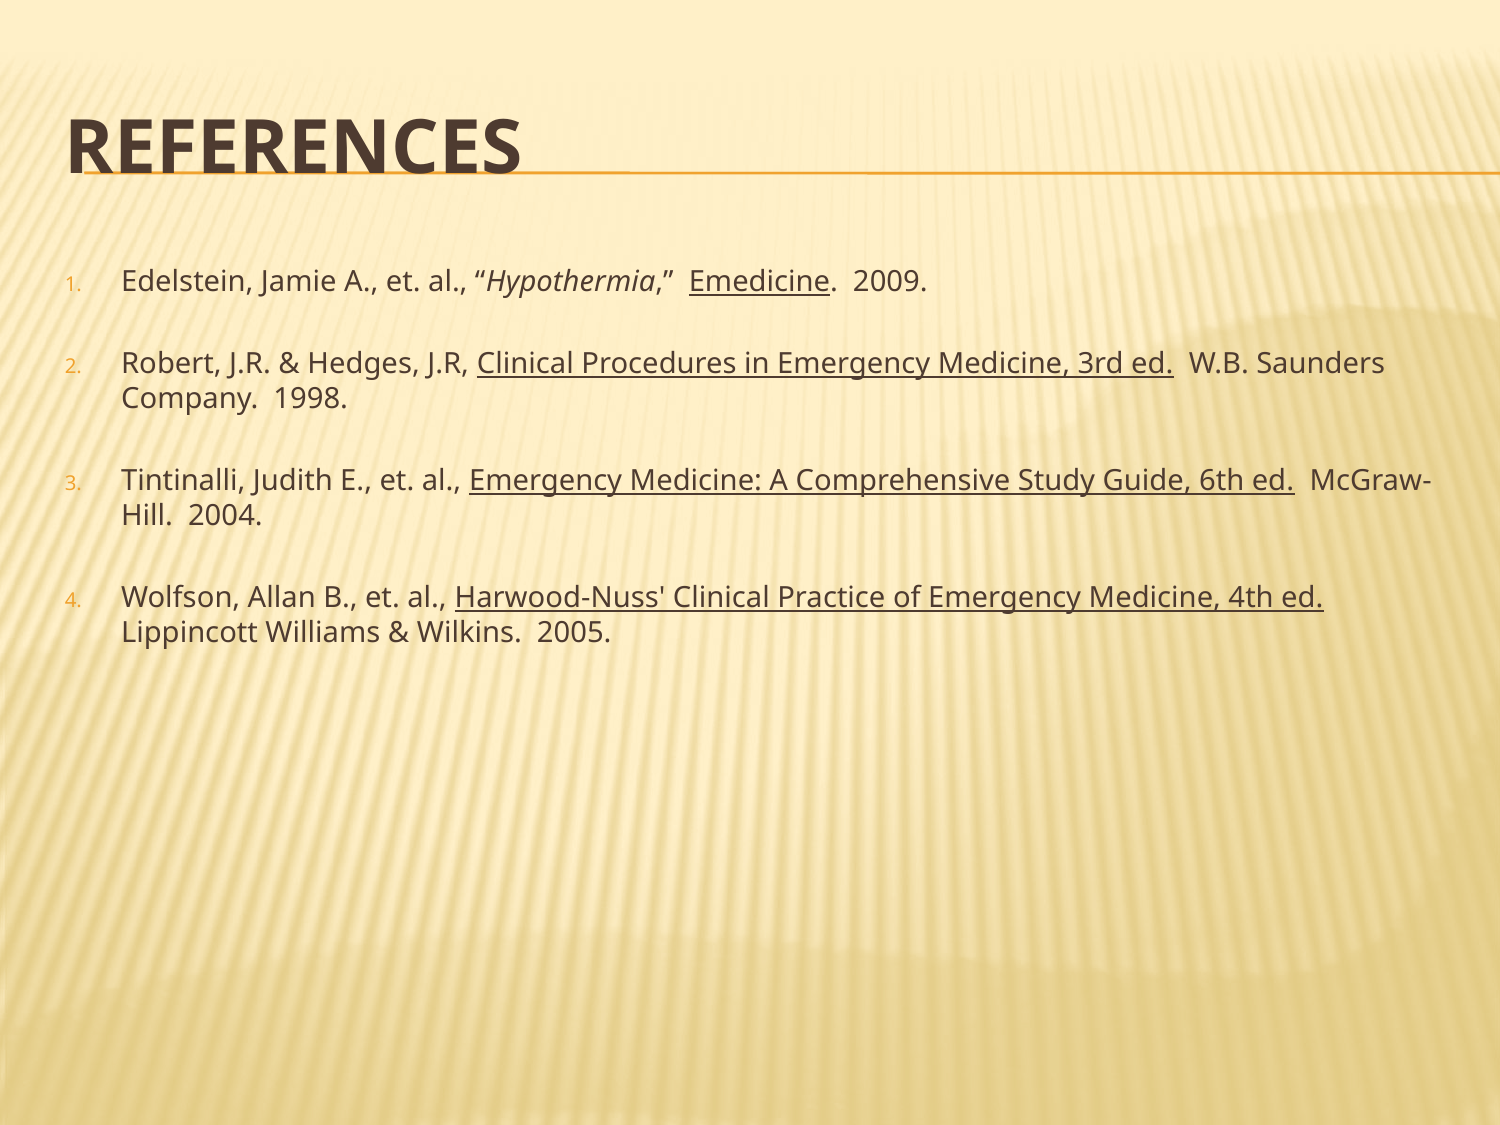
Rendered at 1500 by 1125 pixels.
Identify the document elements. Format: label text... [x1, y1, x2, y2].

title References [50, 75, 1475, 213]
list Edelstein, Jamie A., et. al., “Hypothermia,” Emedicine. 2009. Robert, J.R. & Hedges, J.R, Clinical Procedures in Emergency Medicine, 3rd ed. W.B. Saunders Company. 1998. Tintinalli, Judith E., et. al., Emergency Medicine: A Comprehensive Study Guide, 6th ed. McGraw-Hill. 2004. Wolfson, Allan B., et. al., Harwood-Nuss' Clinical Practice of Emergency Medicine, 4th ed. Lippincott Williams & Wilkins. 2005. [50, 254, 1475, 998]
